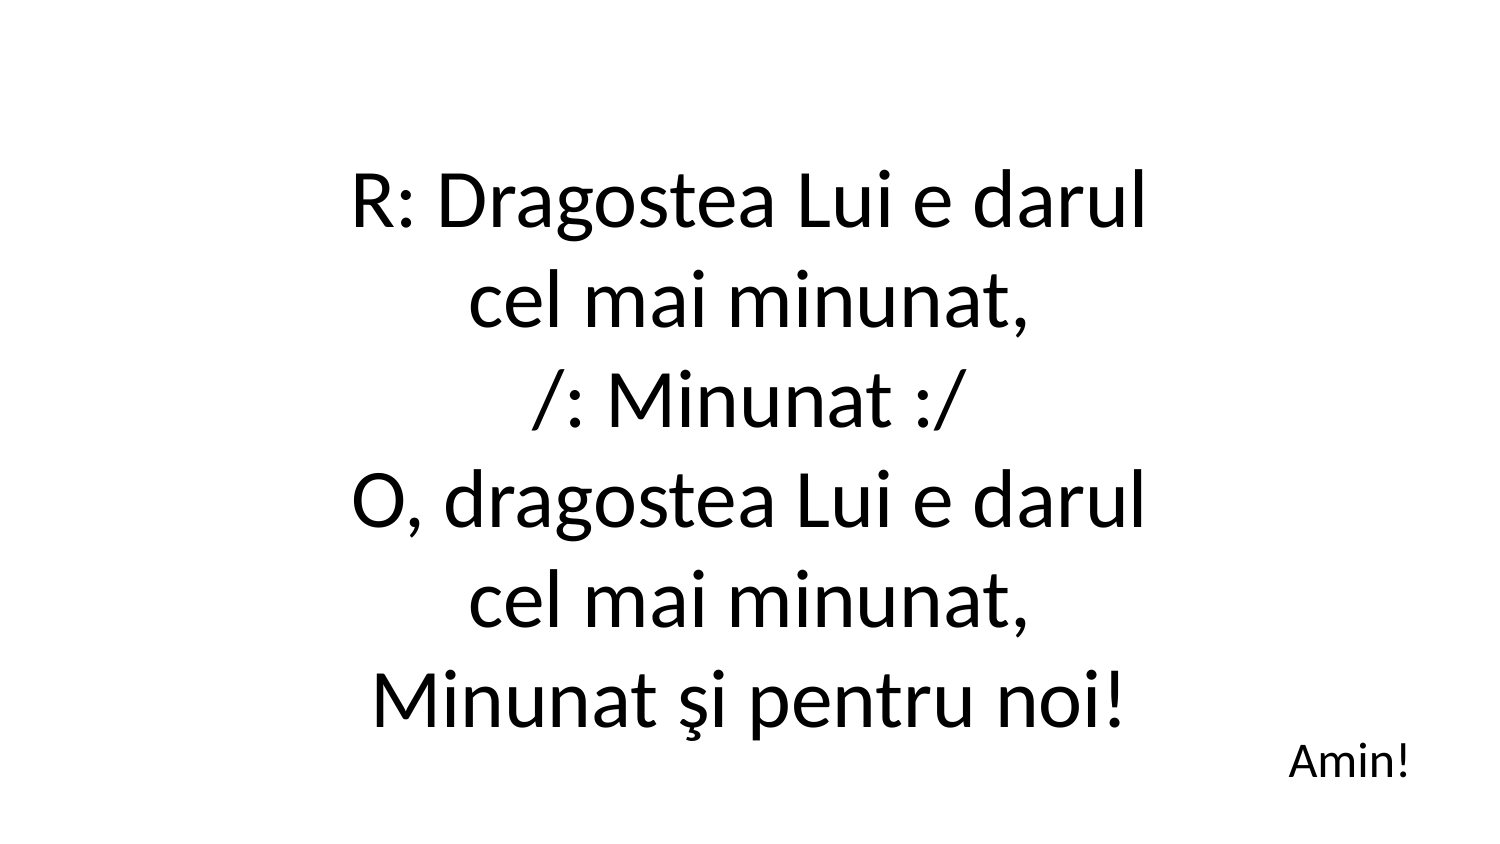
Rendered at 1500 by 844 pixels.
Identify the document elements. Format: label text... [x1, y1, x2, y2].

text_box R: Dragostea Lui e darul cel mai minunat, /: Minunat :/ O, dragostea Lui e darul cel mai minunat, Minunat şi pentru noi! [335, 92, 1165, 752]
text_box Amin! [1273, 674, 1427, 795]
